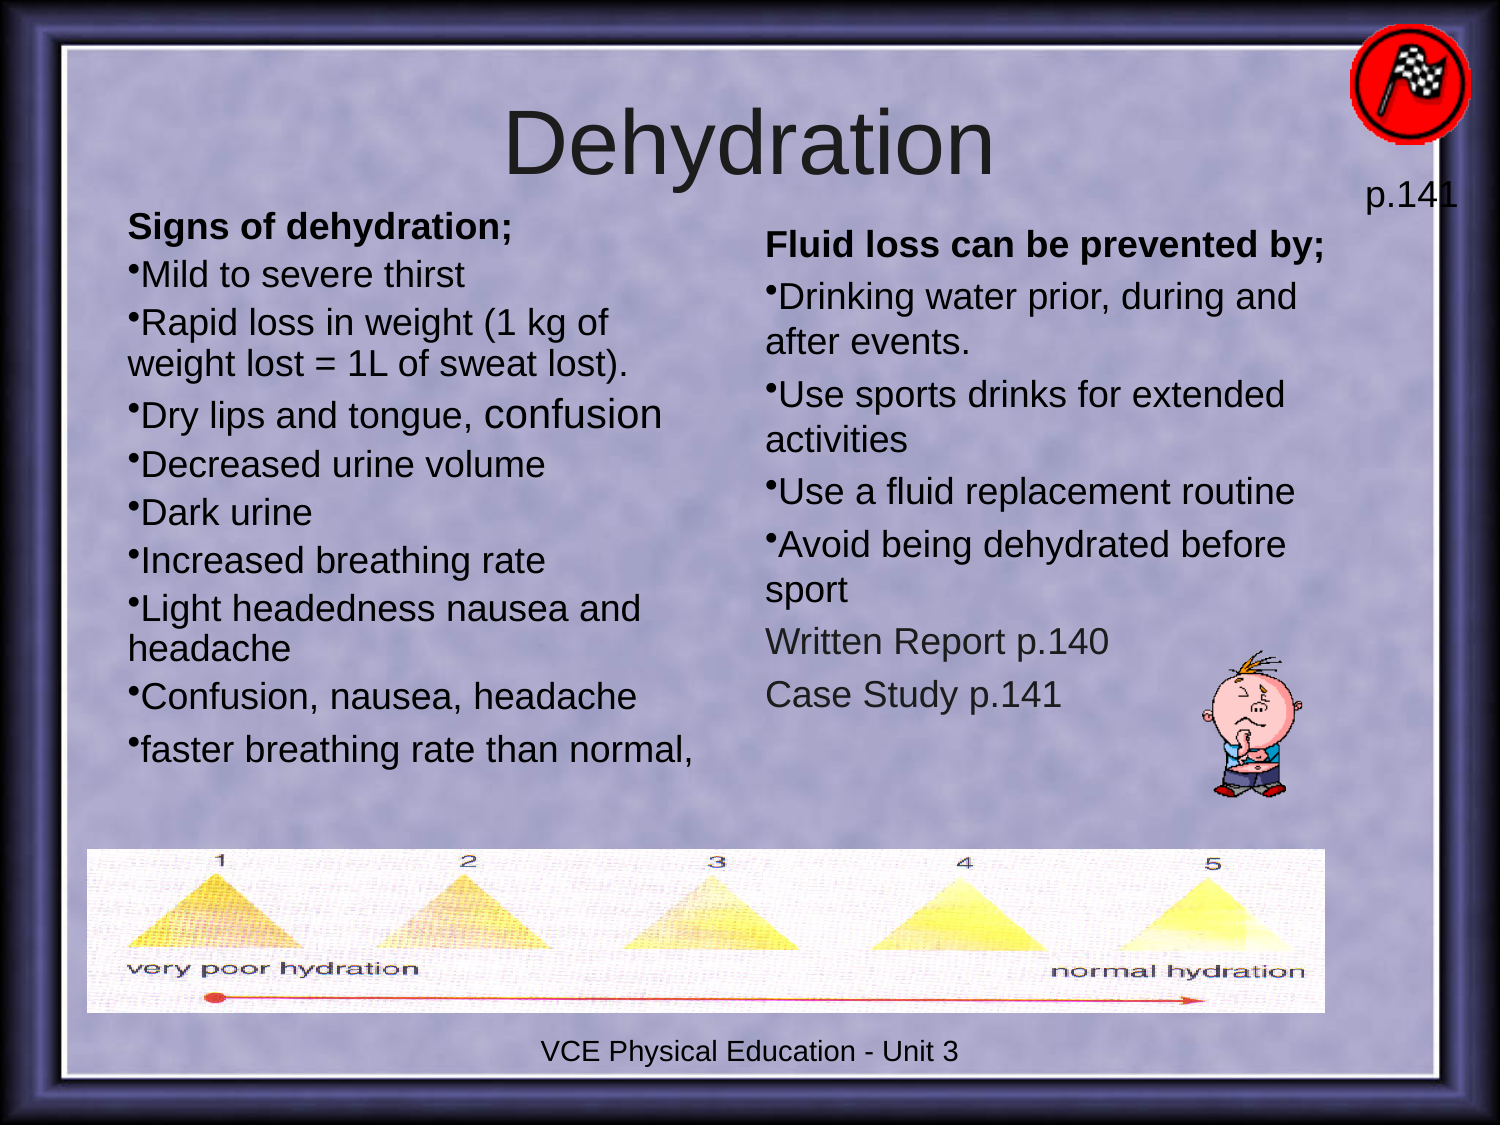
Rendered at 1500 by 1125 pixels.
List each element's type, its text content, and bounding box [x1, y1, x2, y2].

list Fluid loss can be prevented by; Drinking water prior, during and after events. Use sports drinks for extended activities Use a fluid replacement routine Avoid being dehydrated before sport Written Report p.140 Case Study p.141 [749, 212, 1376, 951]
footer VCE Physical Education - Unit 3 [512, 1024, 988, 1103]
list Signs of dehydration; Mild to severe thirst Rapid loss in weight (1 kg of weight lost = 1L of sweat lost). Dry lips and tongue, confusion Decreased urine volume Dark urine Increased breathing rate Light headedness nausea and headache Confusion, nausea, headache faster breathing rate than normal, [112, 199, 738, 848]
picture [0, 0, 1500, 1125]
title Dehydration [112, 49, 1388, 226]
text_box p.141 [1350, 162, 1474, 223]
